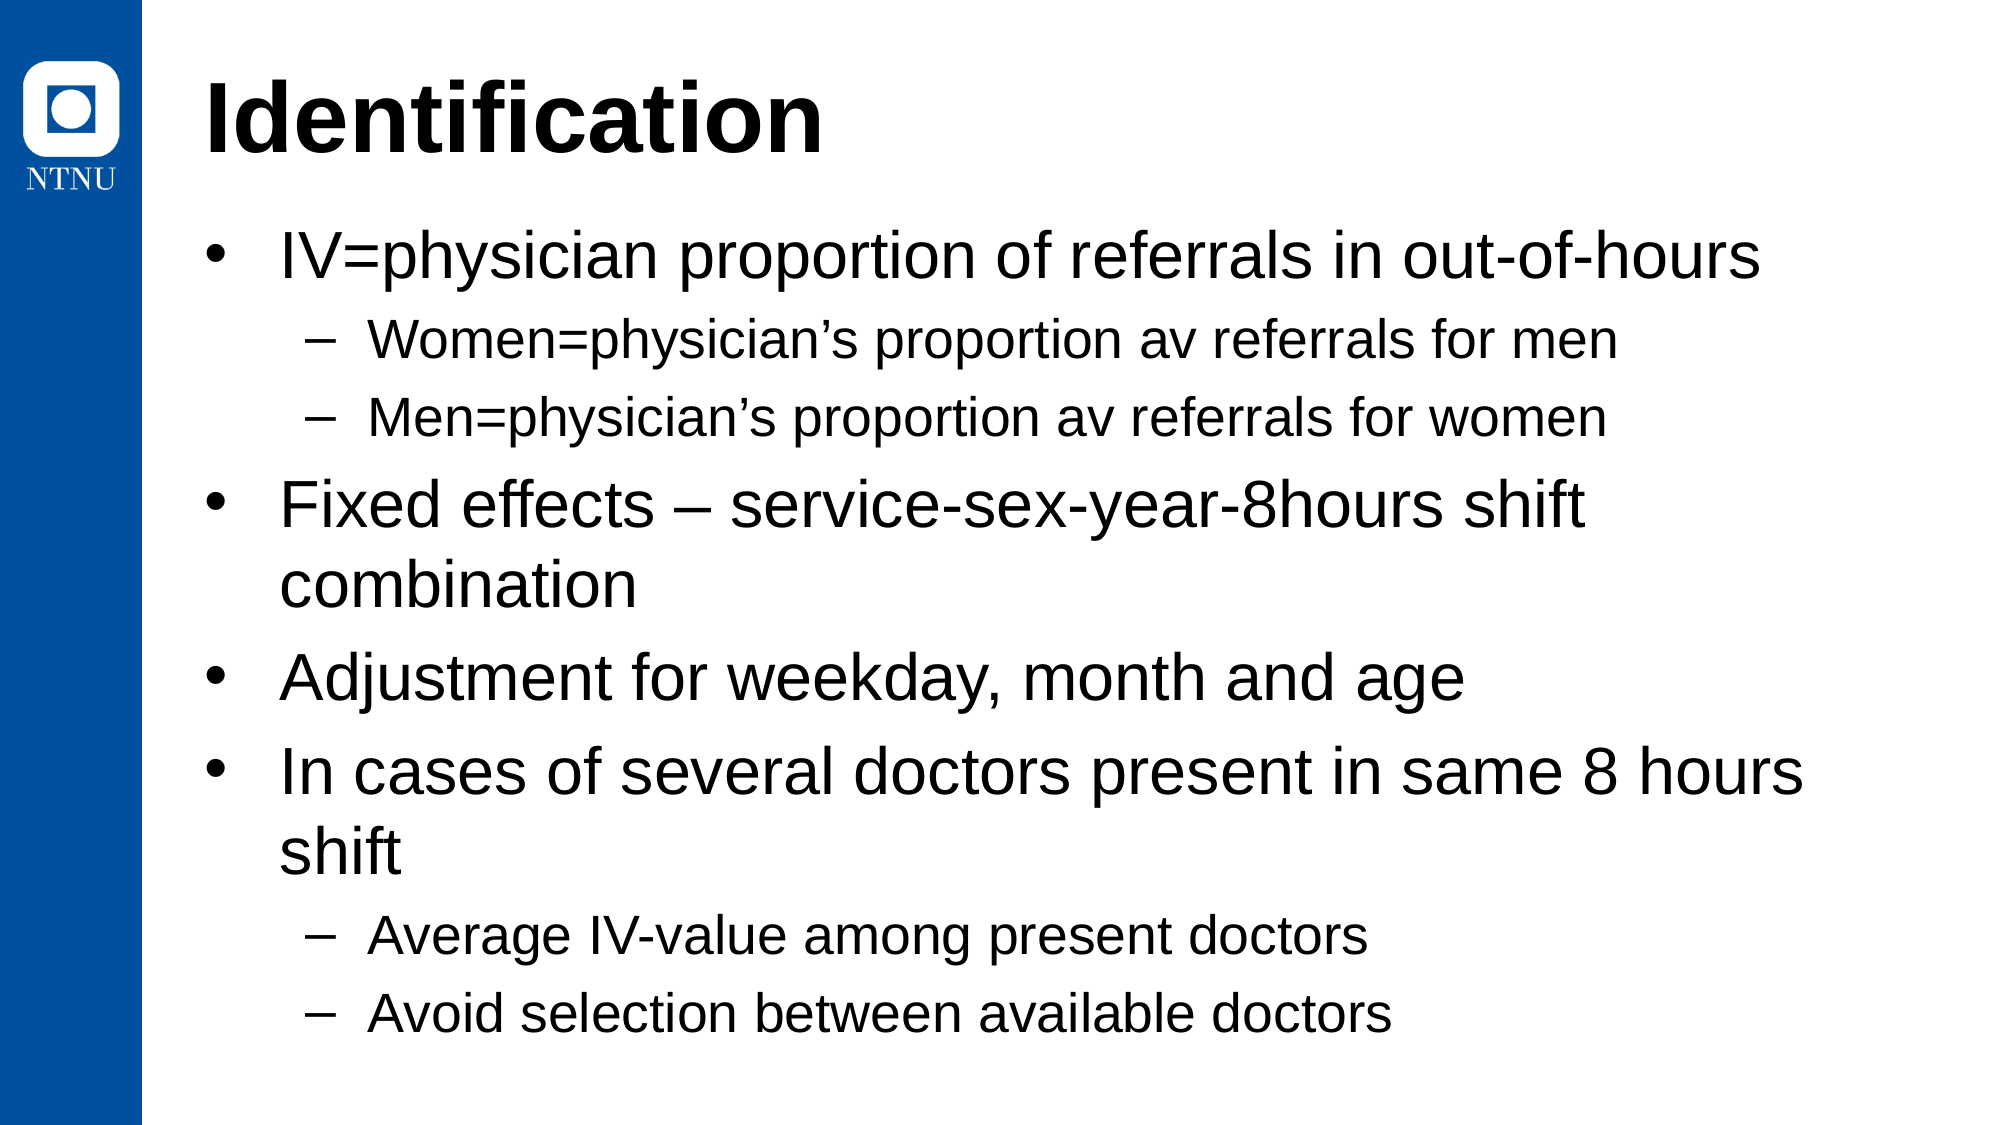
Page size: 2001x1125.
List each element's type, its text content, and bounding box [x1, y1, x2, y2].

picture [0, 0, 142, 1125]
list IV=physician proportion of referrals in out-of-hours Women=physician’s proportion av referrals for men Men=physician’s proportion av referrals for women Fixed effects – service-sex-year-8hours shift combination Adjustment for weekday, month and age In cases of several doctors present in same 8 hours shift Average IV-value among present doctors Avoid selection between available doctors [189, 204, 1926, 1080]
title Identification [189, 45, 1926, 187]
